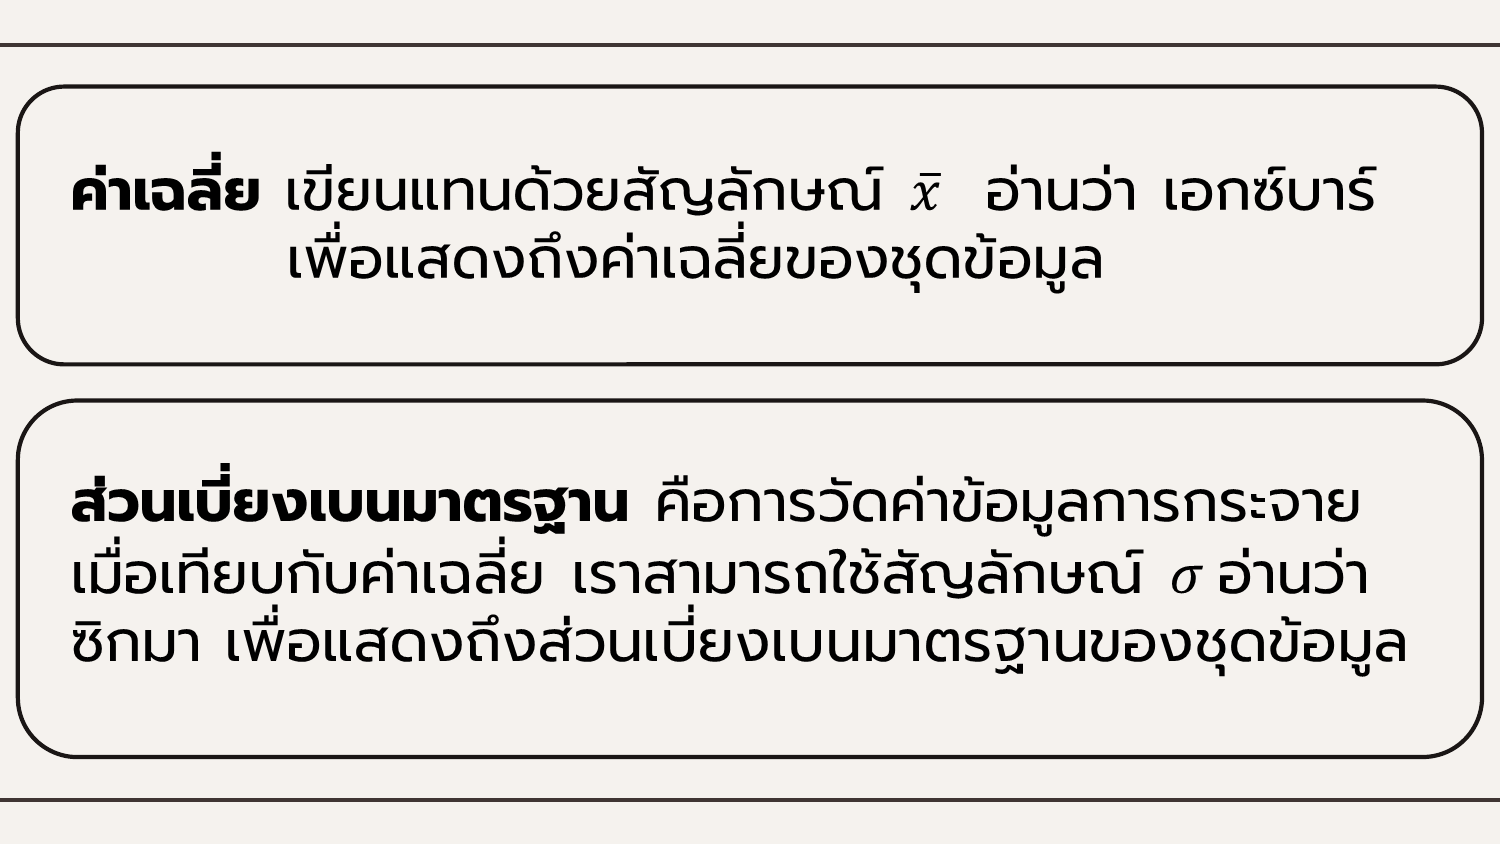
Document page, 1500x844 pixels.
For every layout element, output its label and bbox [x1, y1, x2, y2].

text_box [17, 86, 1483, 365]
text_box [17, 400, 1483, 758]
text_box [55, 463, 1448, 691]
